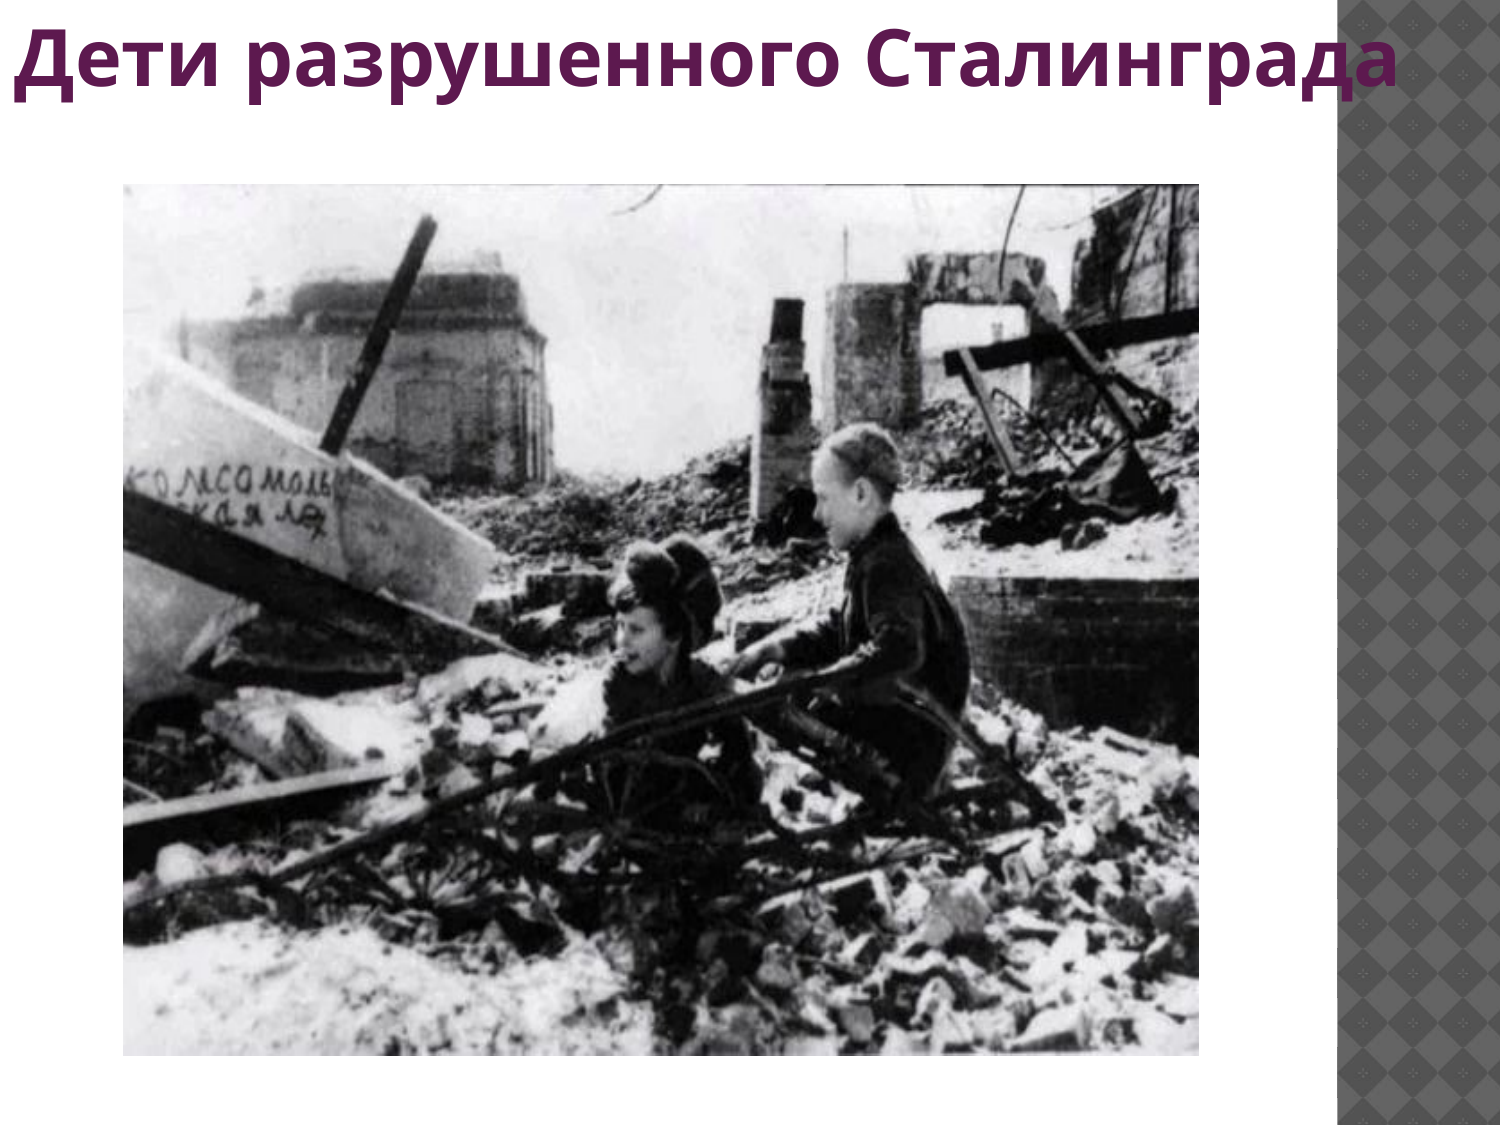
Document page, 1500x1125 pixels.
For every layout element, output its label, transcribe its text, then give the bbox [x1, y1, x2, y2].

picture [123, 184, 1200, 1056]
picture [1337, 0, 1500, 1125]
title Дети разрушенного Сталинграда [0, 0, 1477, 164]
